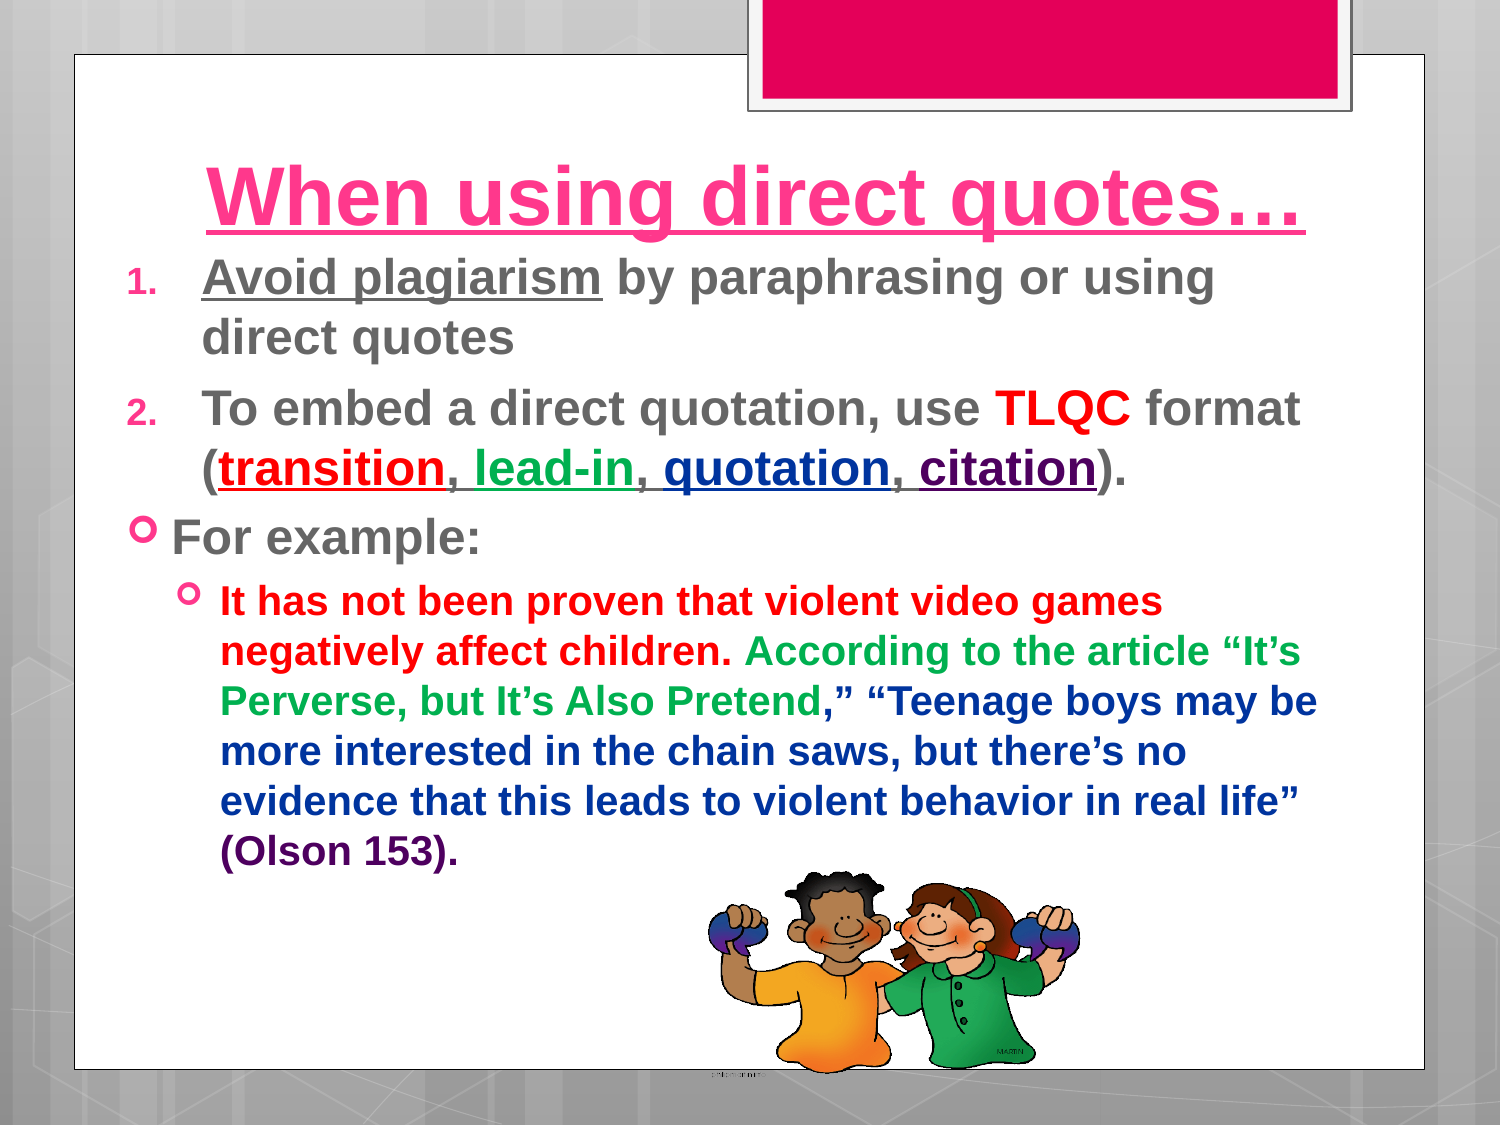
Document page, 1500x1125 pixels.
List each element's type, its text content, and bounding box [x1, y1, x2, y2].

picture [699, 862, 1091, 1082]
title When using direct quotes… [99, 62, 1413, 250]
list Avoid plagiarism by paraphrasing or using direct quotes To embed a direct quotation, use TLQC format (transition, lead-in, quotation, citation). For example: It has not been proven that violent video games negatively affect children. According to the article “It’s Perverse, but It’s Also Pretend,” “Teenage boys may be more interested in the chain saws, but there’s no evidence that this leads to violent behavior in real life” (Olson 153). [99, 237, 1350, 1038]
